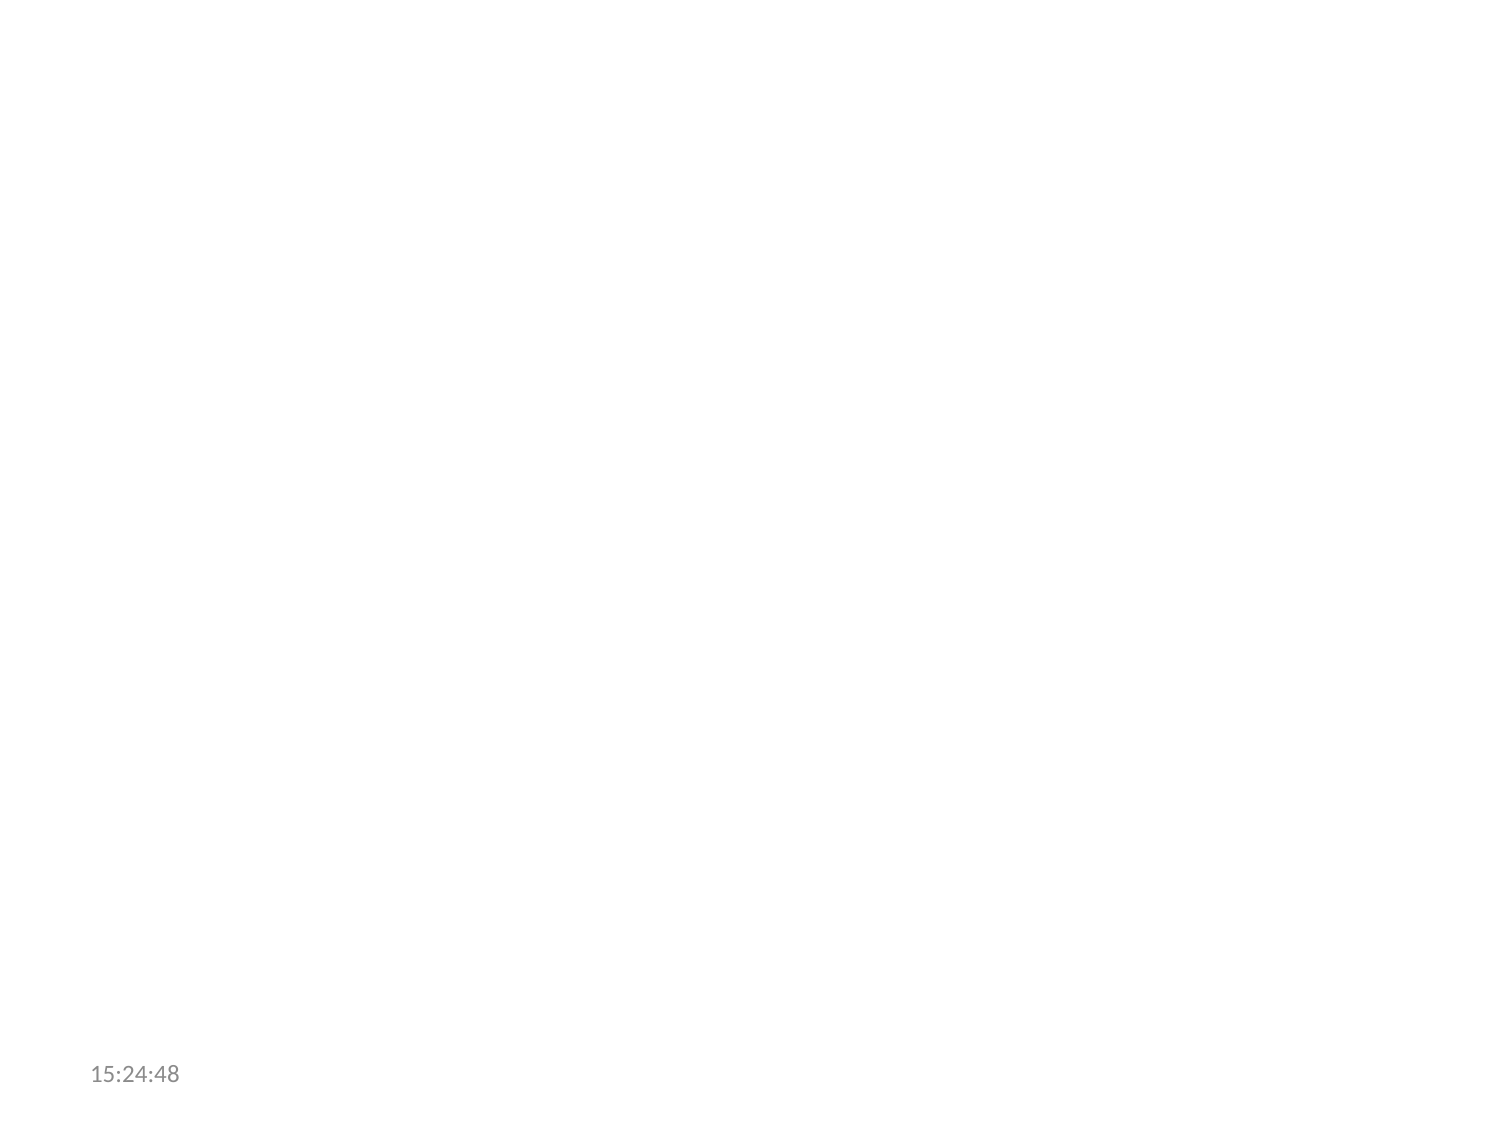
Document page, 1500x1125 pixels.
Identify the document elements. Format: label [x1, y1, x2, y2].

slide_number [75, 1042, 425, 1103]
